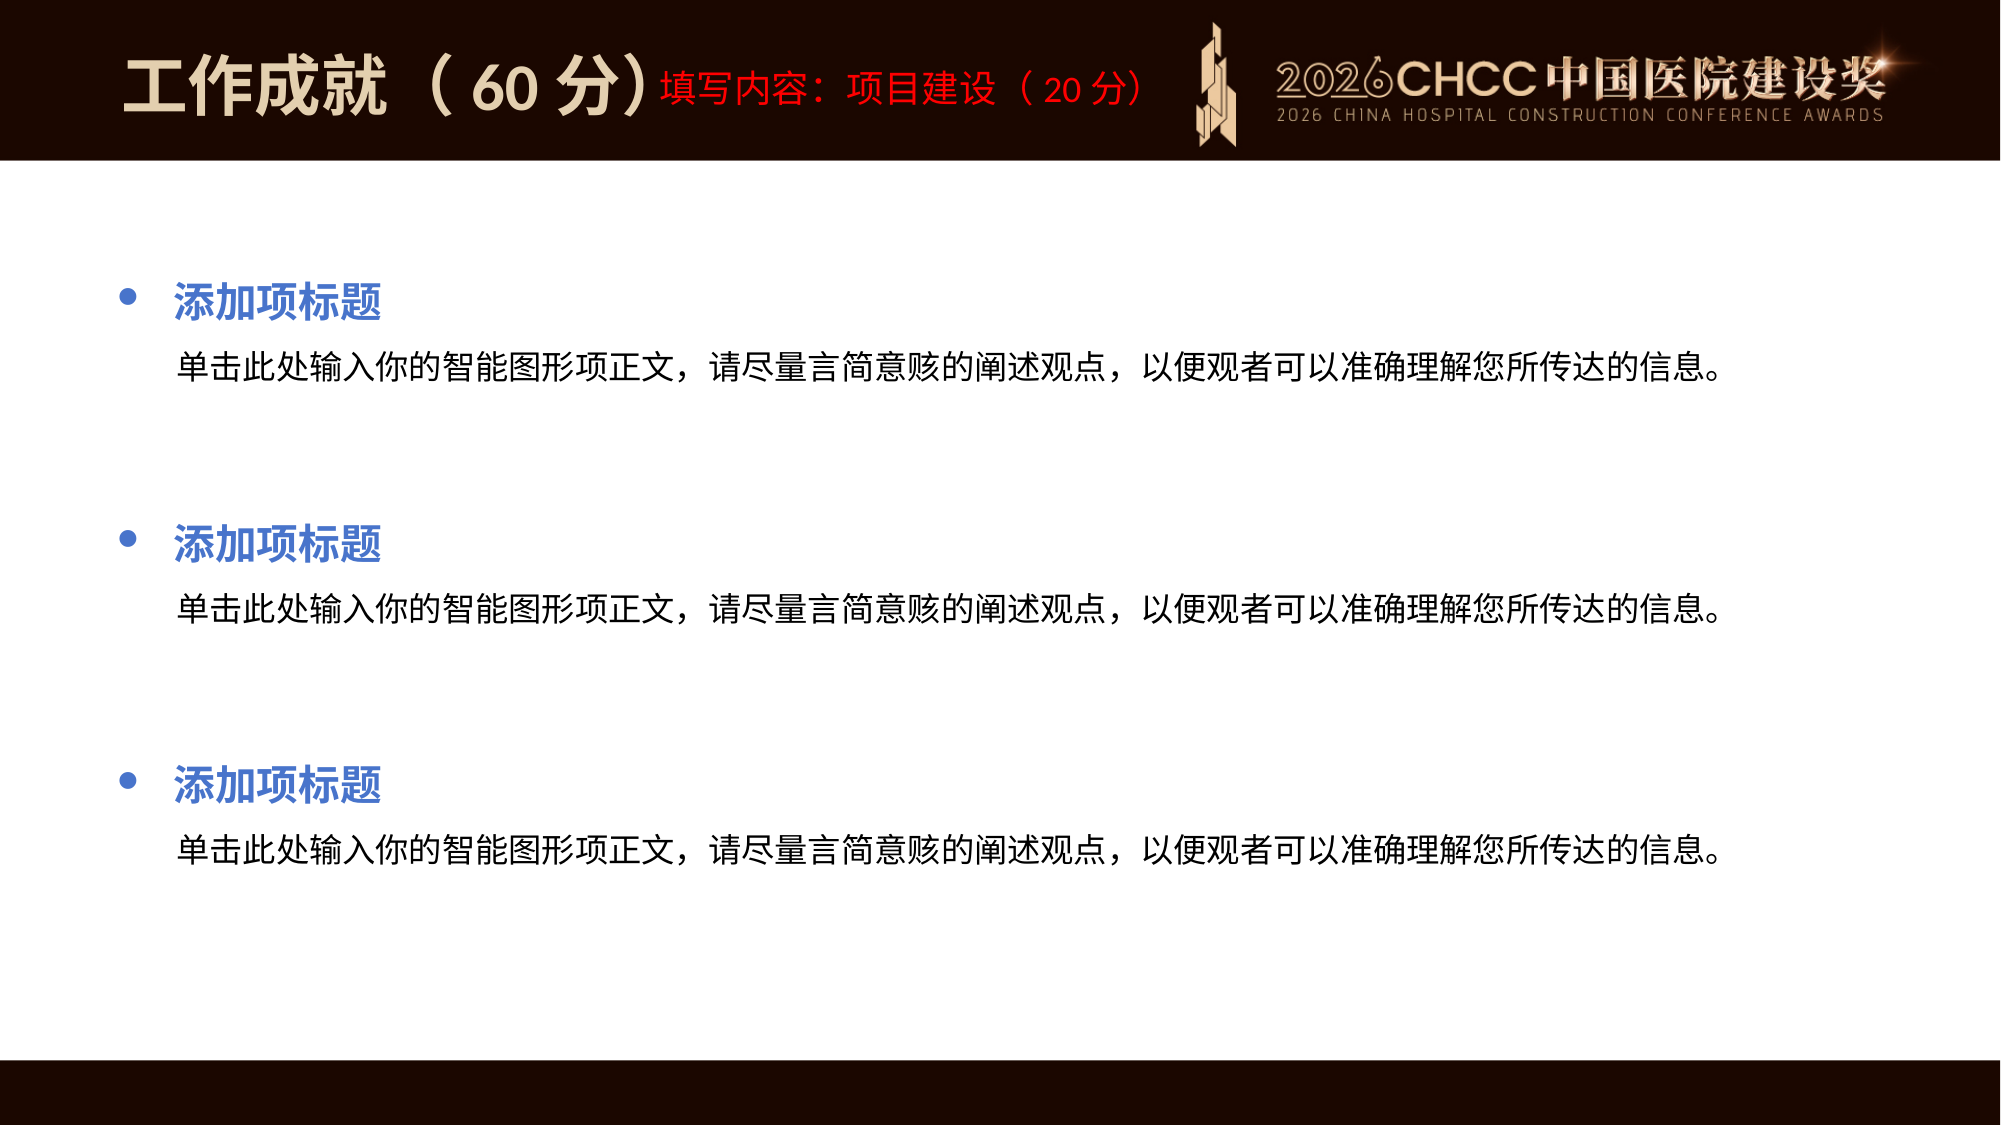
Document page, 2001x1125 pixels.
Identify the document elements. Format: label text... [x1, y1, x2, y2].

text_box 添加项标题 [117, 727, 934, 810]
text_box 填写内容：项目建设（20分） [623, 57, 1201, 117]
text_box 单击此处输入你的智能图形项正文，请尽量言简意赅的阐述观点，以便观者可以准确理解您所传达的信息。 [117, 326, 1817, 457]
text_box 单击此处输入你的智能图形项正文，请尽量言简意赅的阐述观点，以便观者可以准确理解您所传达的信息。 [117, 809, 1817, 940]
text_box 添加项标题 [117, 244, 934, 327]
text_box 添加项标题 [117, 485, 934, 568]
picture [0, 0, 2001, 1125]
text_box 单击此处输入你的智能图形项正文，请尽量言简意赅的阐述观点，以便观者可以准确理解您所传达的信息。 [117, 567, 1817, 699]
text_box 工作成就（60分） [106, 36, 748, 132]
